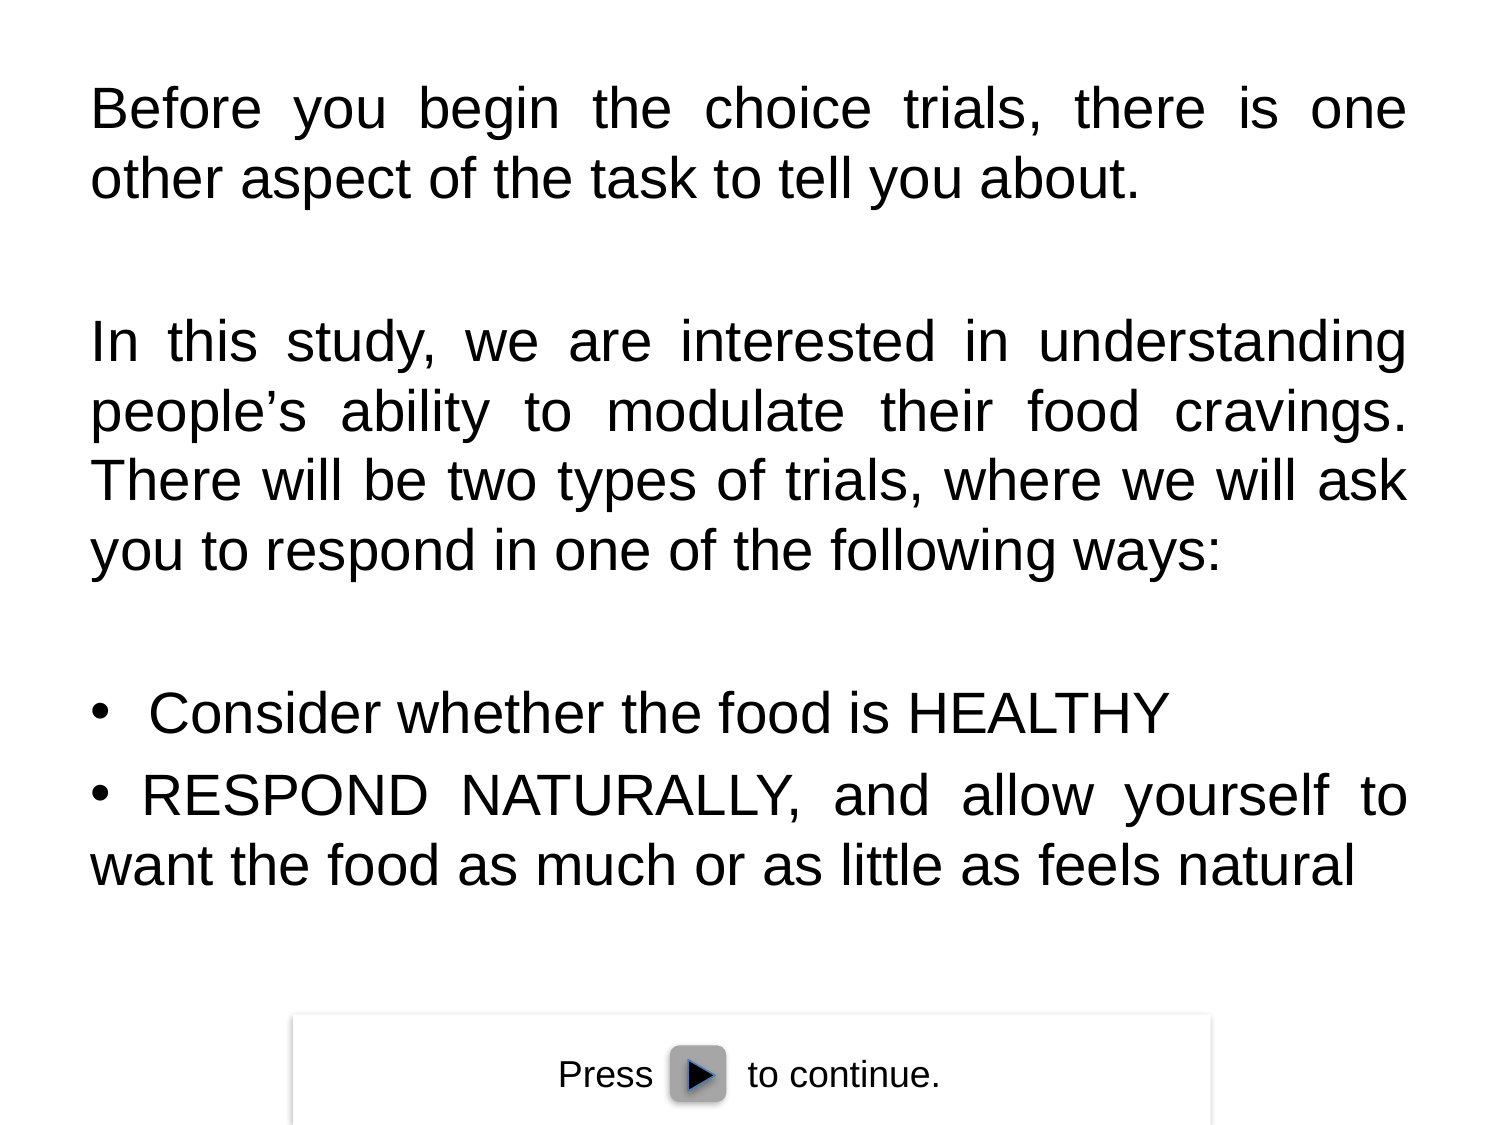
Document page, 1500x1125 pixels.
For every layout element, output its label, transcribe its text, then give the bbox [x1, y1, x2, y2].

text_box [292, 1014, 1212, 1125]
list Before you begin the choice trials, there is one other aspect of the task to tell you about. In this study, we are interested in understanding people’s ability to modulate their food cravings. There will be two types of trials, where we will ask you to respond in one of the following ways: Consider whether the food is HEALTHY RESPOND NATURALLY, and allow yourself to want the food as much or as little as feels natural [75, 62, 1425, 1005]
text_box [540, 1042, 960, 1104]
